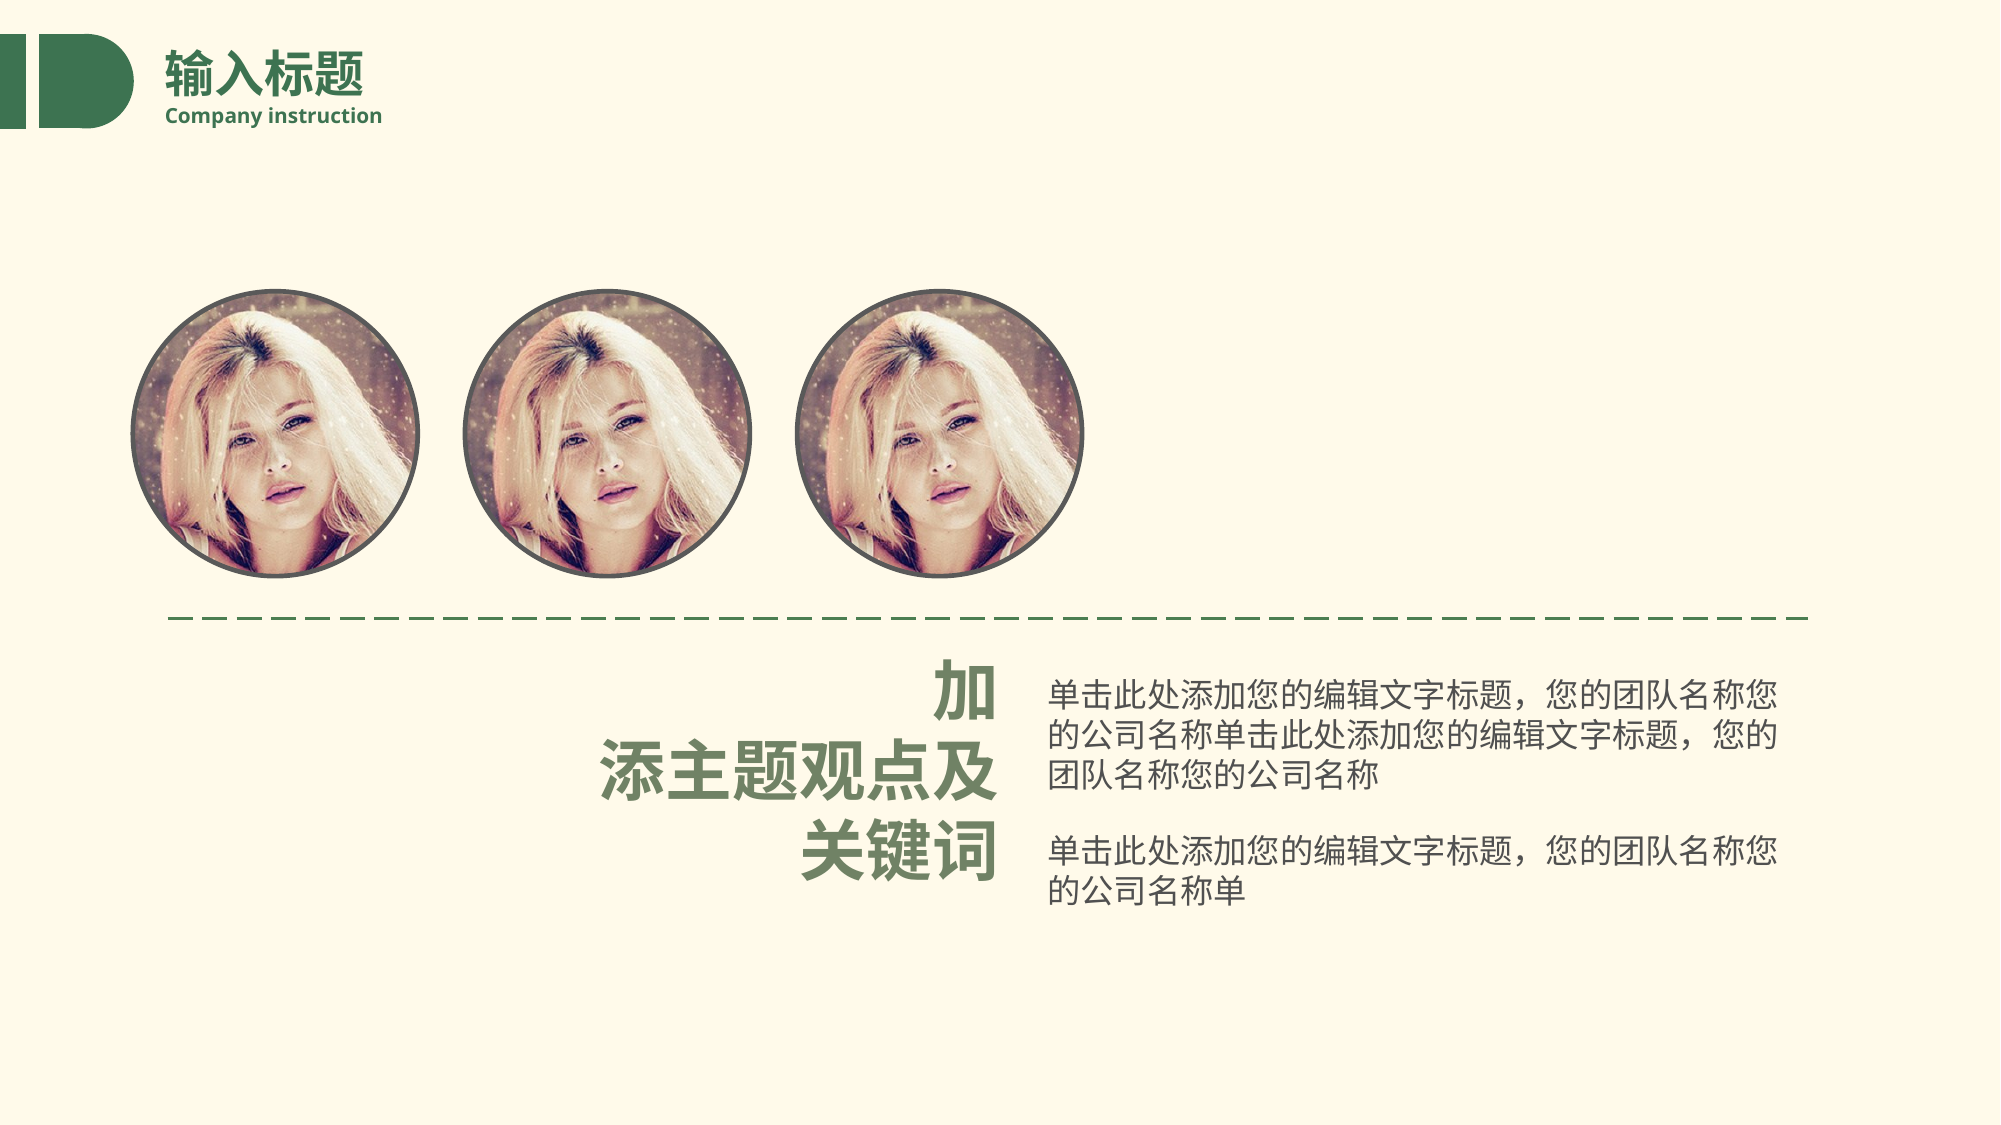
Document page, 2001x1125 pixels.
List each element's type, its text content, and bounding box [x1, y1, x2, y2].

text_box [40, 34, 133, 128]
picture [464, 291, 750, 577]
text_box 单击此处添加您的编辑文字标题，您的团队名称您的公司名称单 [1032, 822, 1808, 918]
picture [797, 291, 1083, 577]
text_box [0, 34, 26, 129]
text_box 输入标题 [149, 34, 380, 110]
text_box 单击此处添加您的编辑文字标题，您的团队名称您的公司名称单击此处添加您的编辑文字标题，您的团队名称您的公司名称 [1032, 666, 1808, 822]
text_box 加 添主题观点及 关键词 [583, 641, 1015, 897]
picture [132, 291, 418, 577]
text_box Company instruction [150, 95, 399, 135]
